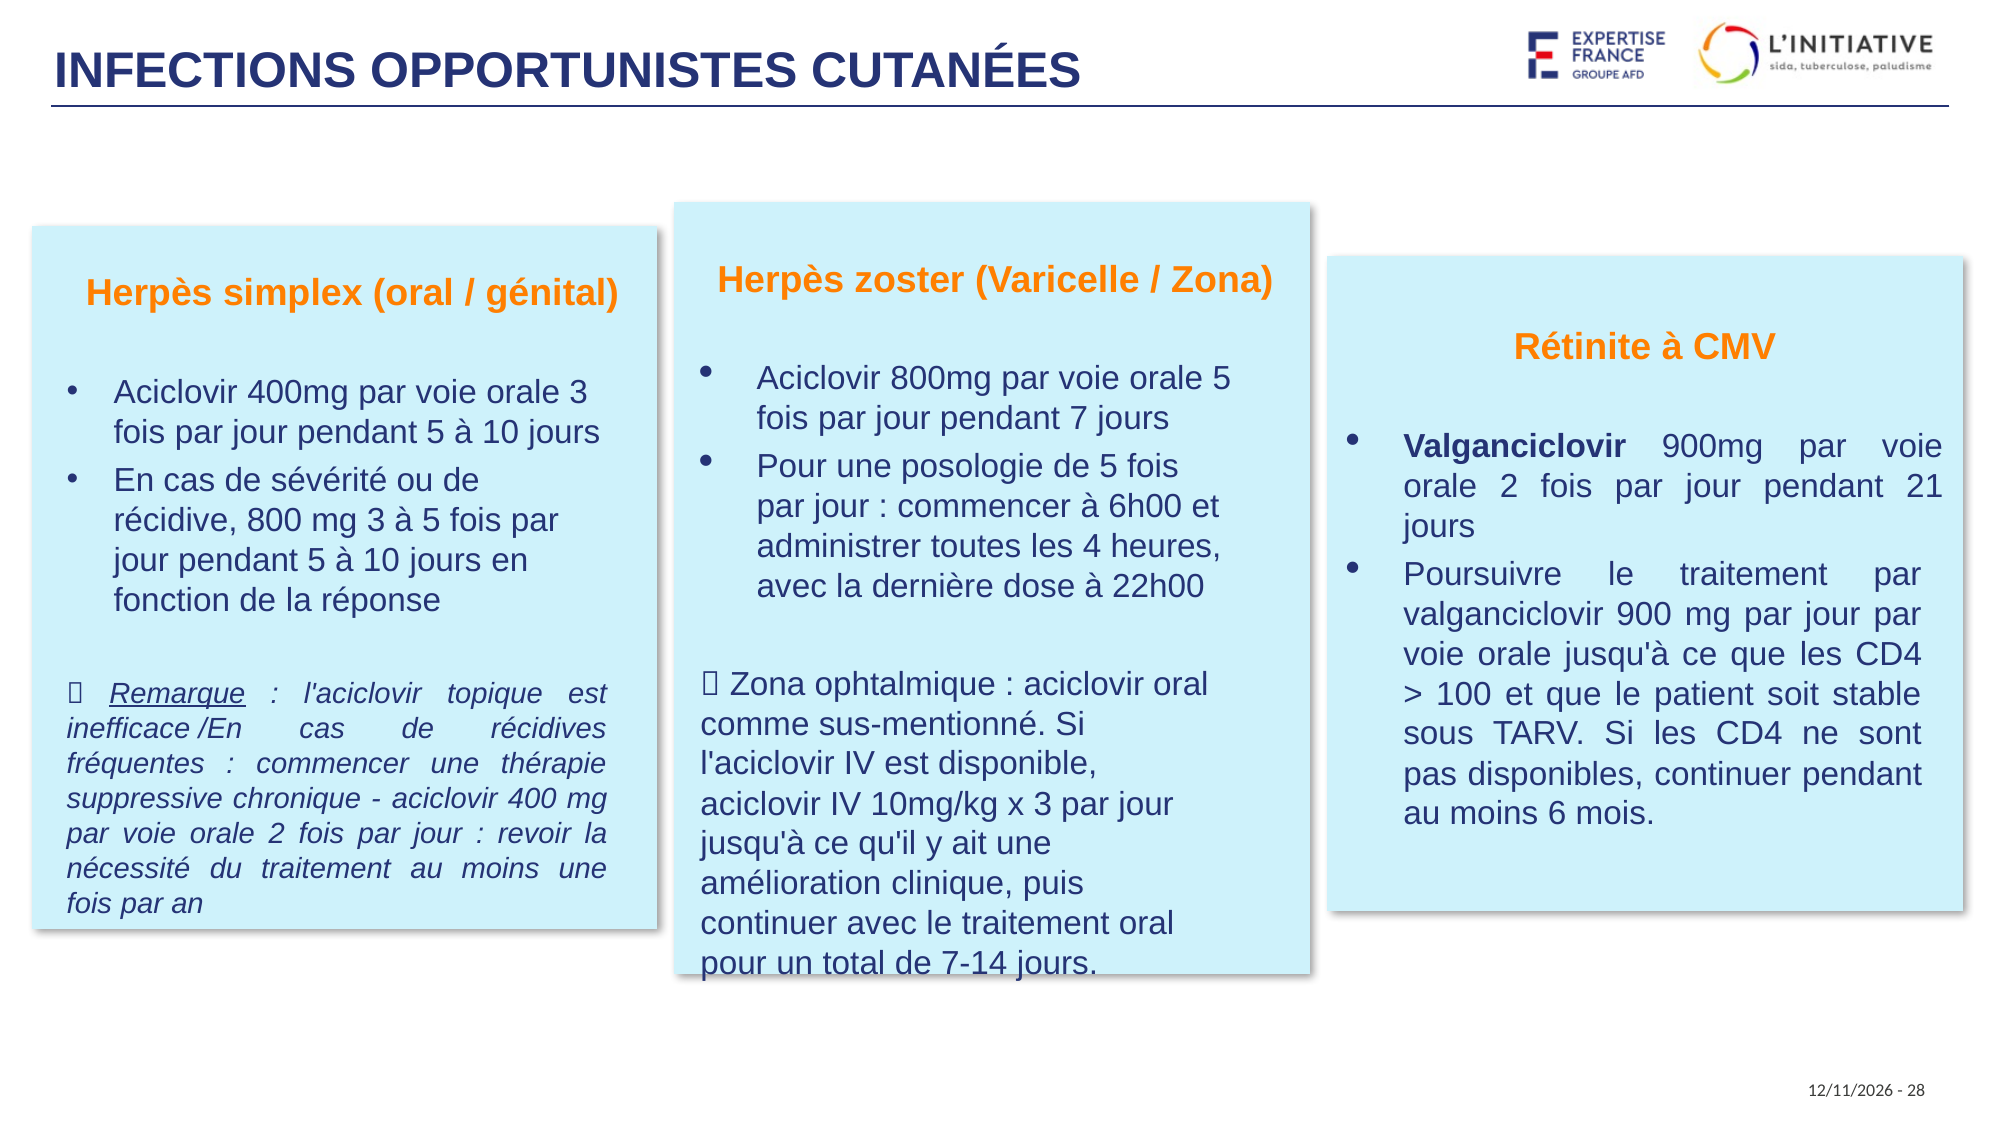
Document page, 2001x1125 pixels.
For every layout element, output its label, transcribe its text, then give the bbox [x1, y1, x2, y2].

text_box [1327, 256, 1963, 911]
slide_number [742, 1058, 1940, 1119]
text_box Herpès simplex (oral / génital) Aciclovir 400mg par voie orale 3 fois par jour pendant 5 à 10 jours En cas de sévérité ou de récidive, 800 mg 3 à 5 fois par jour pendant 5 à 10 jours en fonction de la réponse  Remarque : l'aciclovir topique est inefficace /En cas de récidives fréquentes : commencer une thérapie suppressive chronique - aciclovir 400 mg par voie orale 2 fois par jour : revoir la nécessité du traitement au moins une fois par an [51, 260, 639, 927]
text_box [32, 226, 657, 929]
picture [1514, 0, 1956, 106]
text_box [674, 202, 1310, 974]
text_box Infections opportunistes cutanées [39, 15, 1938, 106]
text_box Rétinite à CMV Valganciclovir 900mg par voie orale 2 fois par jour pendant 21 jours Poursuivre le traitement par valganciclovir 900 mg par jour par voie orale jusqu'à ce que les CD4 > 100 et que le patient soit stable sous TARV. Si les CD4 ne sont pas disponibles, continuer pendant au moins 6 mois. [1332, 314, 1958, 839]
text_box Herpès zoster (Varicelle / Zona) Aciclovir 800mg par voie orale 5 fois par jour pendant 7 jours Pour une posologie de 5 fois par jour : commencer à 6h00 et administrer toutes les 4 heures, avec la dernière dose à 22h00  Zona ophtalmique : aciclovir oral comme sus-mentionné. Si l'aciclovir IV est disponible, aciclovir IV 10mg/kg x 3 par jour jusqu'à ce qu'il y ait une amélioration clinique, puis continuer avec le traitement oral pour un total de 7-14 jours. [685, 247, 1291, 989]
